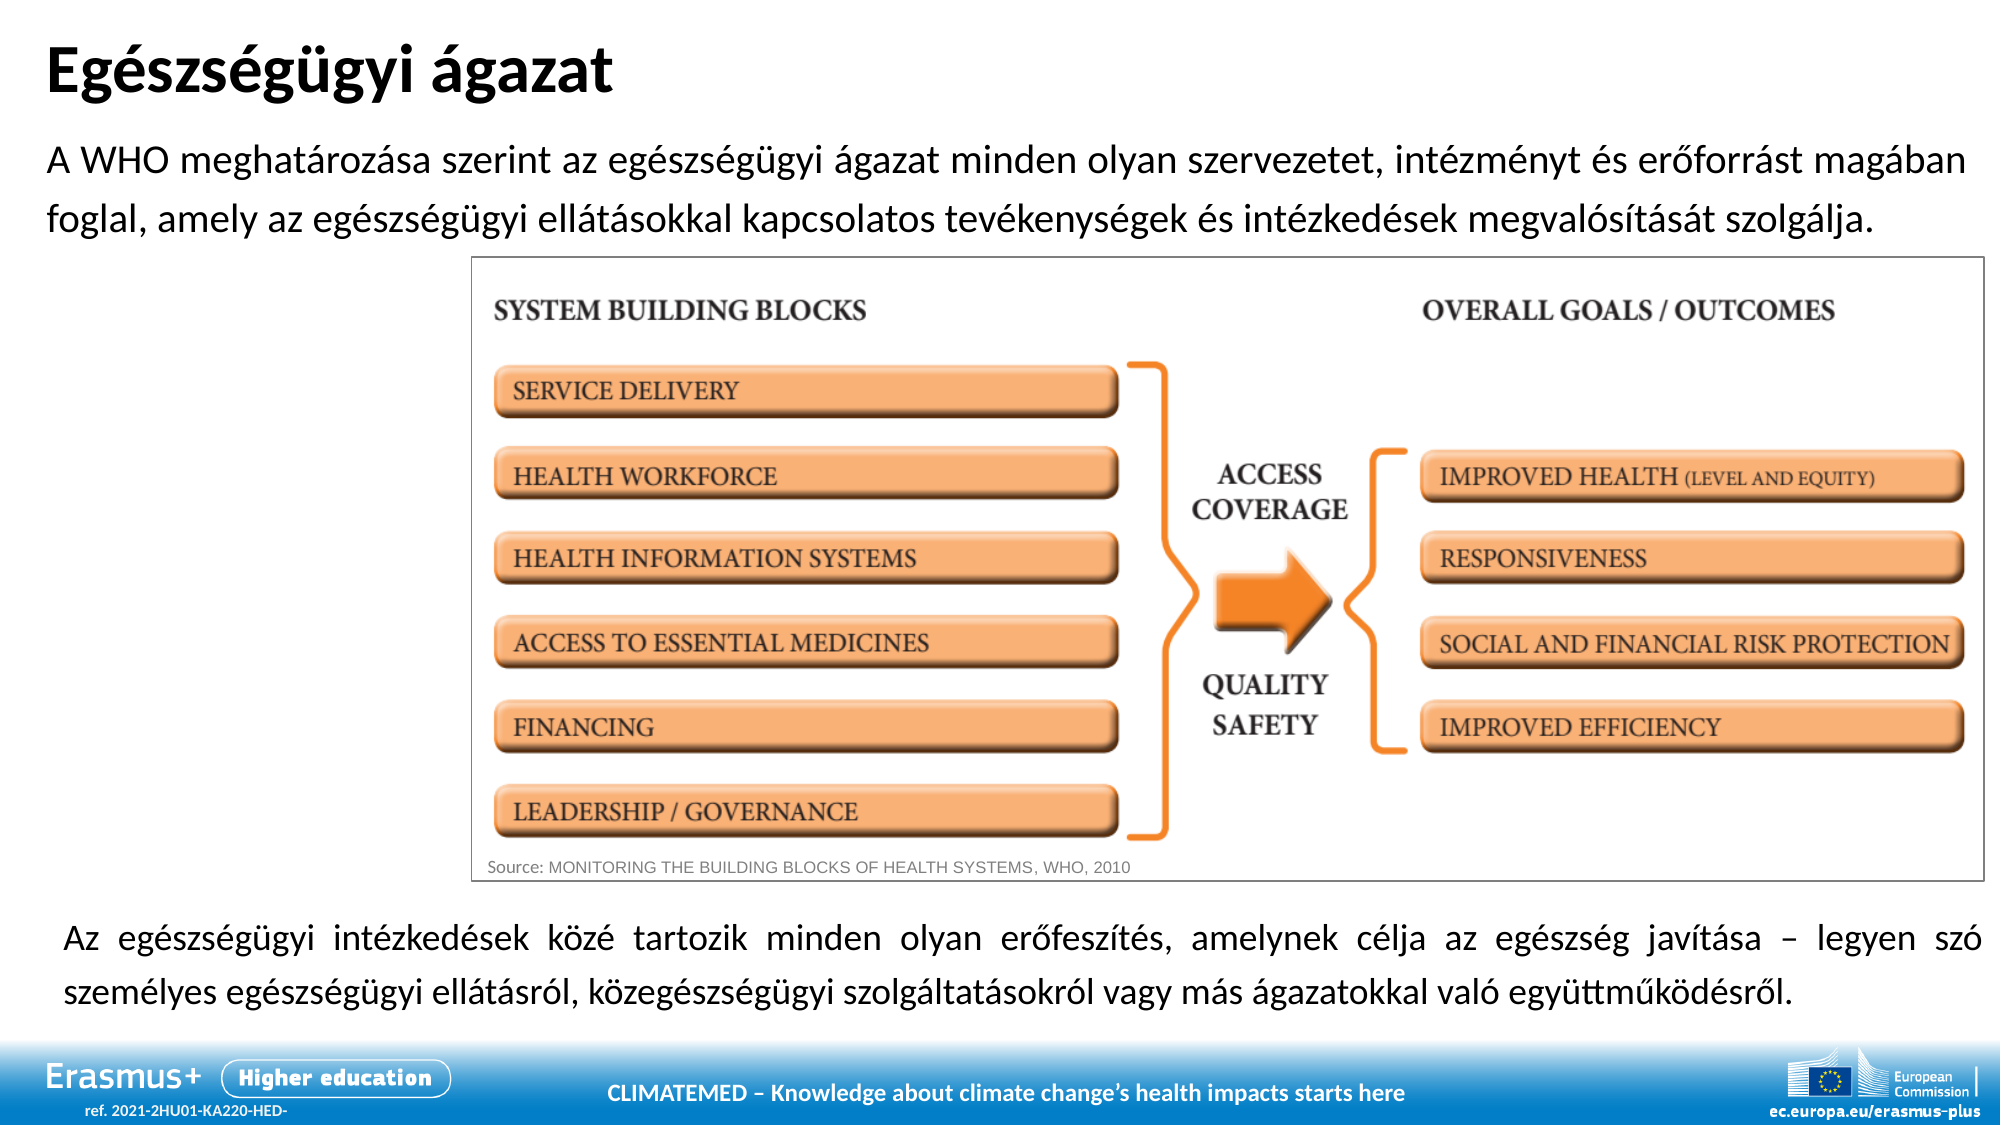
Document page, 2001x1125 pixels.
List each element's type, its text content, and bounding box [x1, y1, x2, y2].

title Egészségügyi ágazat [31, 25, 1984, 115]
picture [0, 899, 2000, 1125]
list A WHO meghatározása szerint az egészségügyi ágazat minden olyan szervezetet, intézményt és erőforrást magában foglal, amely az egészségügyi ellátásokkal kapcsolatos tevékenységek és intézkedések megvalósítását szolgálja. [31, 115, 1984, 258]
picture [472, 257, 1984, 881]
text_box Az egészségügyi intézkedések közé tartozik minden olyan erőfeszítés, amelynek célja az egészség javítása – legyen szó személyes egészségügyi ellátásról, közegészségügyi szolgáltatásokról vagy más ágazatokkal való együttműködésről. [48, 896, 2000, 1020]
